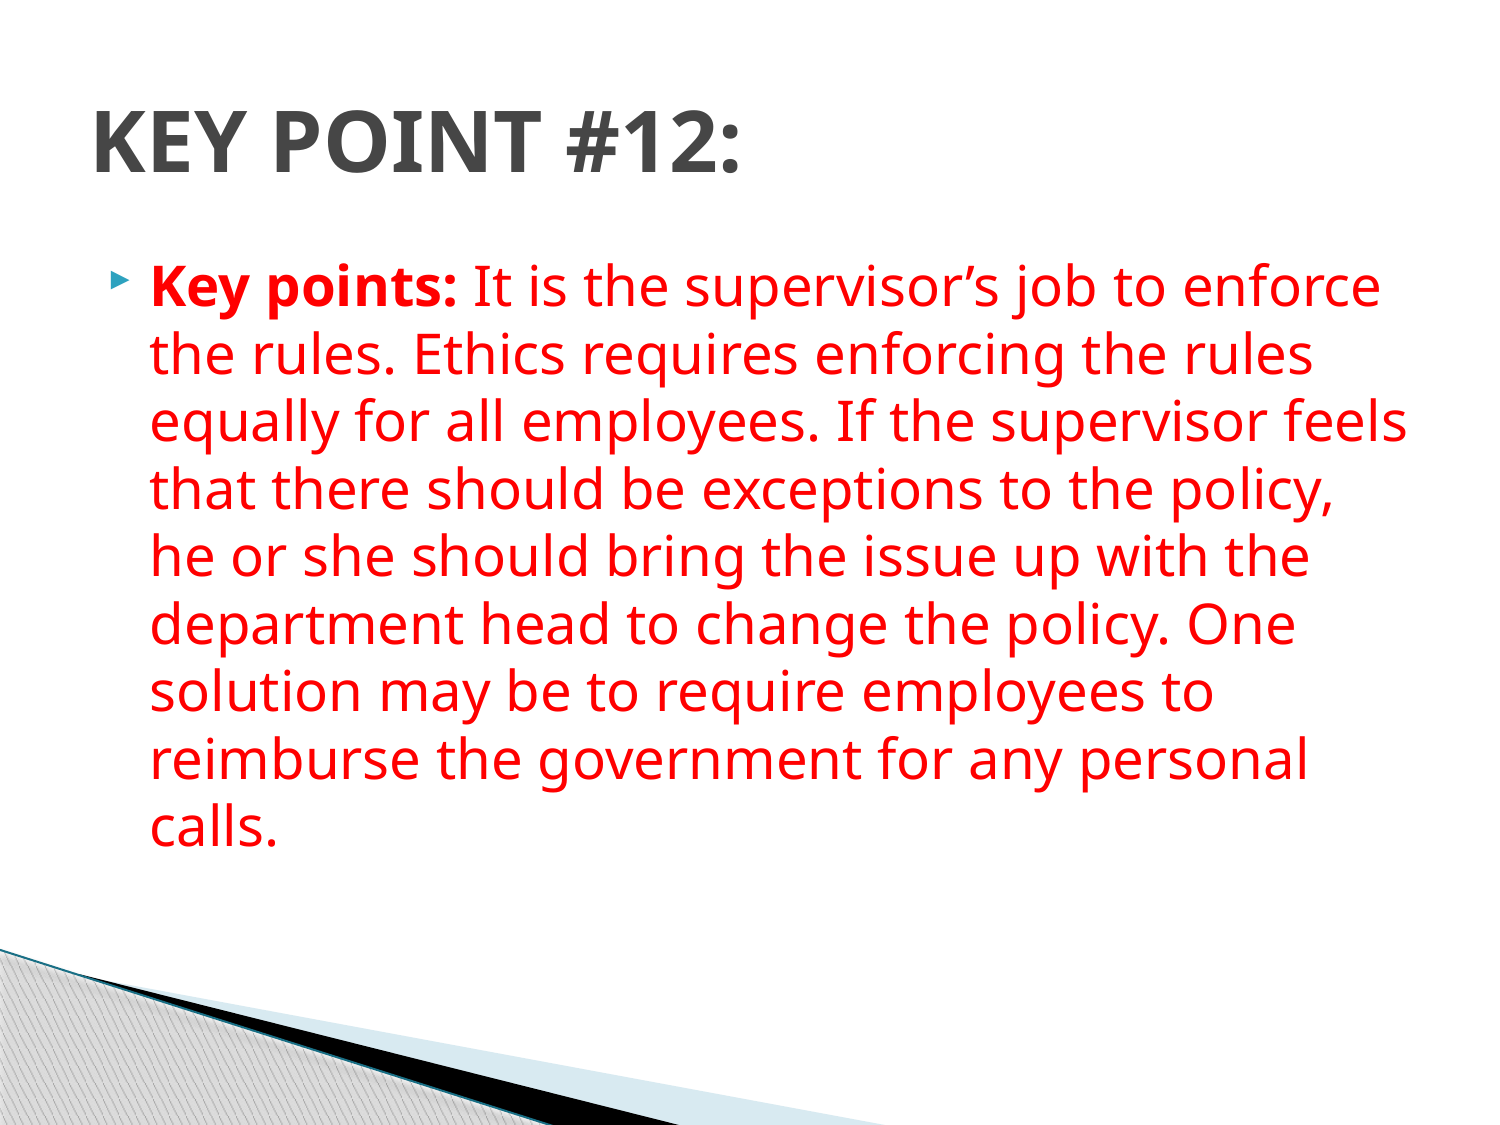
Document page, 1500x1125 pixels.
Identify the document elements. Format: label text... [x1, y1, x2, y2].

list Key points: It is the supervisor’s job to enforce the rules. Ethics requires enforcing the rules equally for all employees. If the supervisor feels that there should be exceptions to the policy, he or she should bring the issue up with the department head to change the policy. One solution may be to require employees to reimburse the government for any personal calls. [75, 243, 1425, 986]
title KEY POINT #12: [75, 45, 1425, 233]
